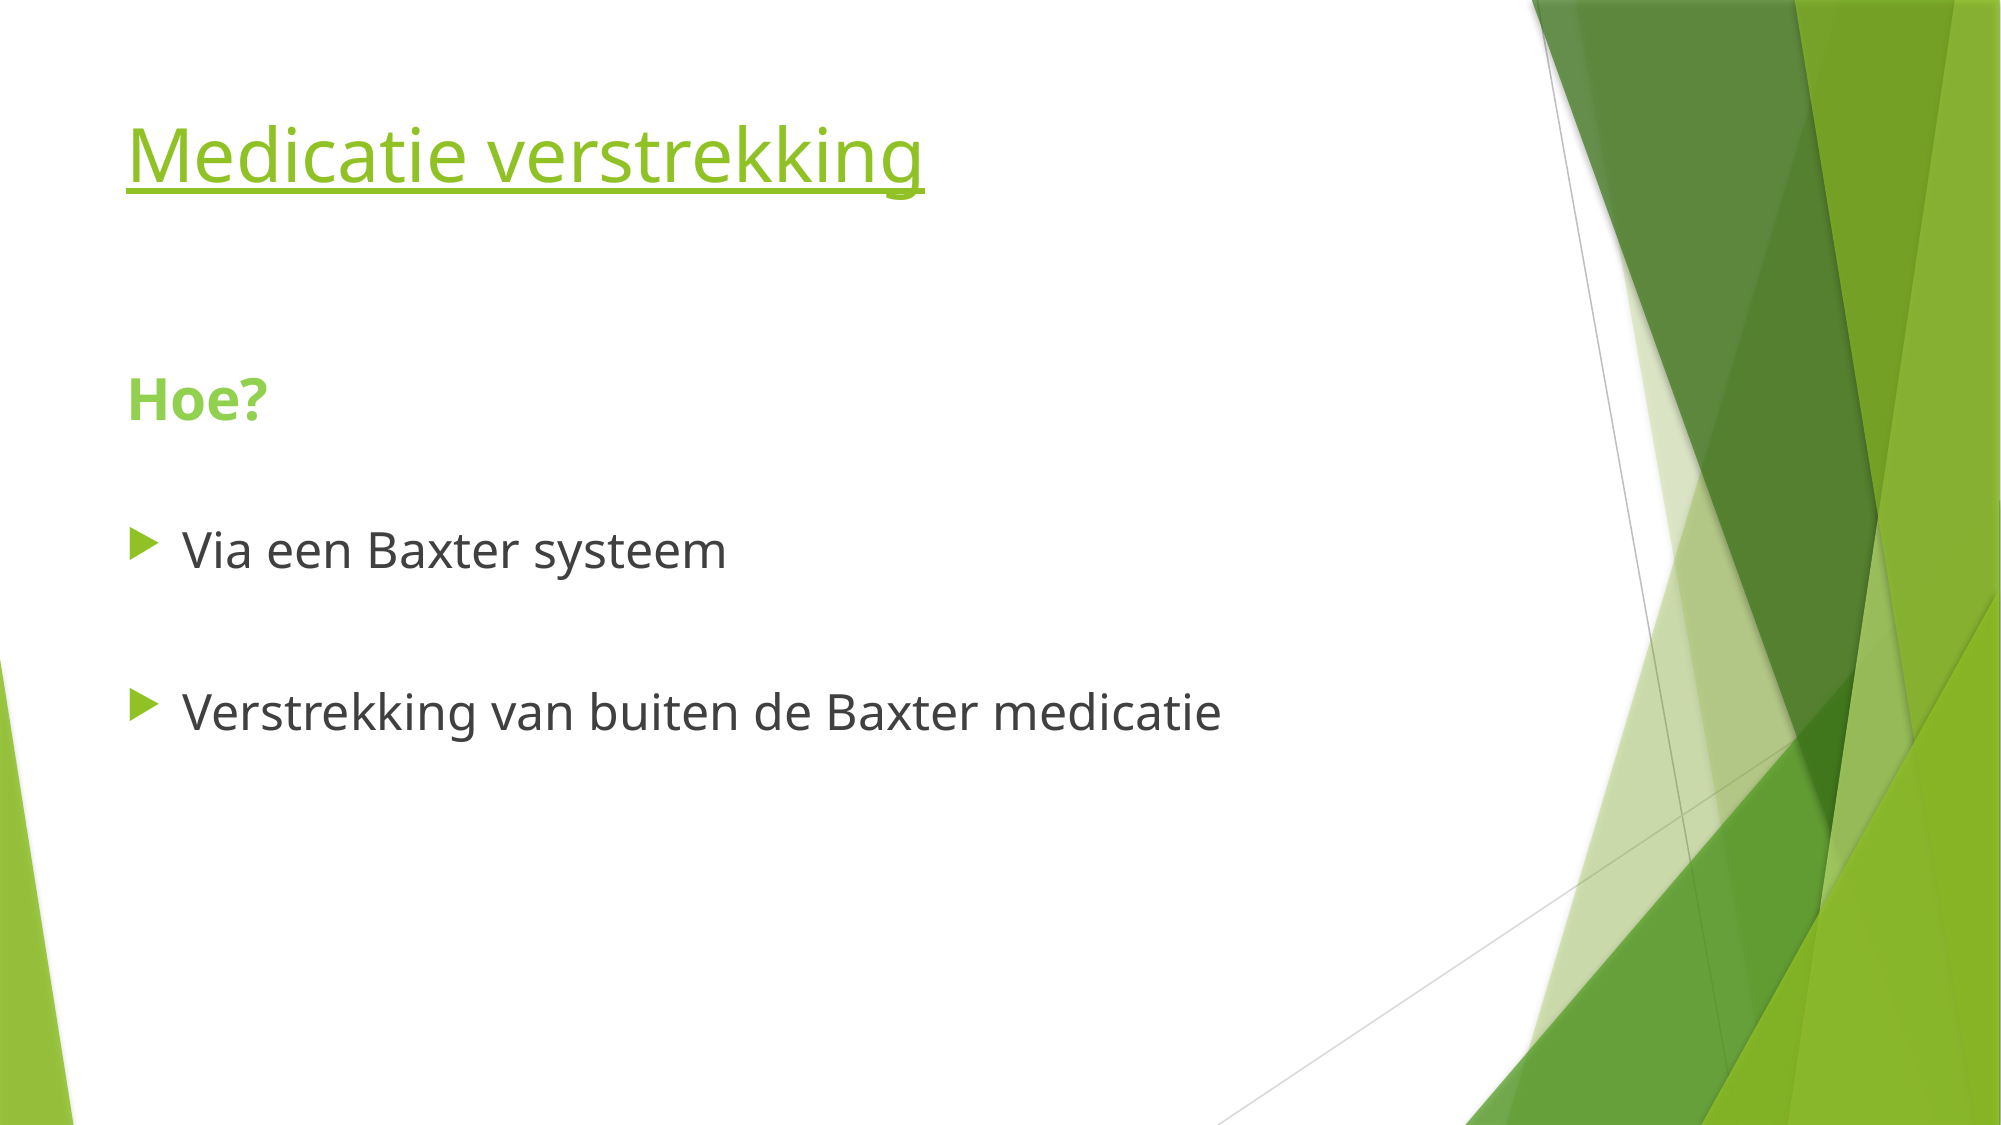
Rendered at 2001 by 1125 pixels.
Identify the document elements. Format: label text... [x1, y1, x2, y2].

list Hoe? Via een Baxter systeem Verstrekking van buiten de Baxter medicatie [111, 354, 1522, 992]
title Medicatie verstrekking [111, 99, 1522, 217]
